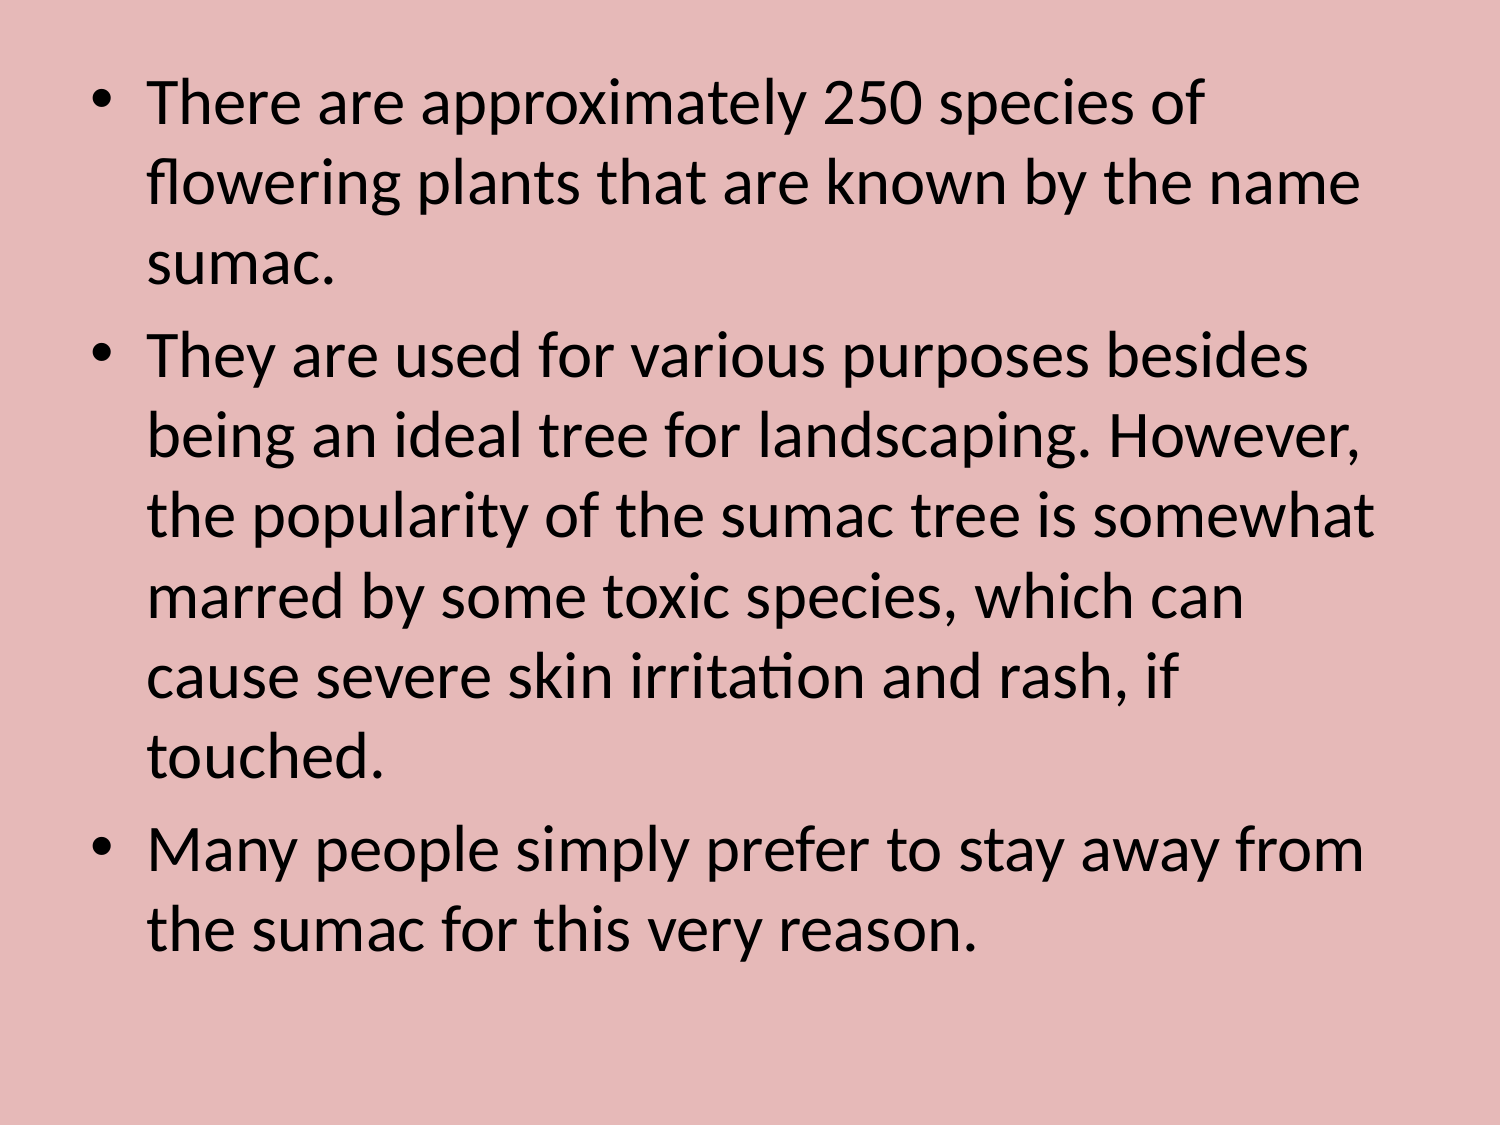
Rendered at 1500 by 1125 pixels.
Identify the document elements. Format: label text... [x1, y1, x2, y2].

list There are approximately 250 species of flowering plants that are known by the name sumac. They are used for various purposes besides being an ideal tree for landscaping. However, the popularity of the sumac tree is somewhat marred by some toxic species, which can cause severe skin irritation and rash, if touched. Many people simply prefer to stay away from the sumac for this very reason. [75, 50, 1425, 1125]
